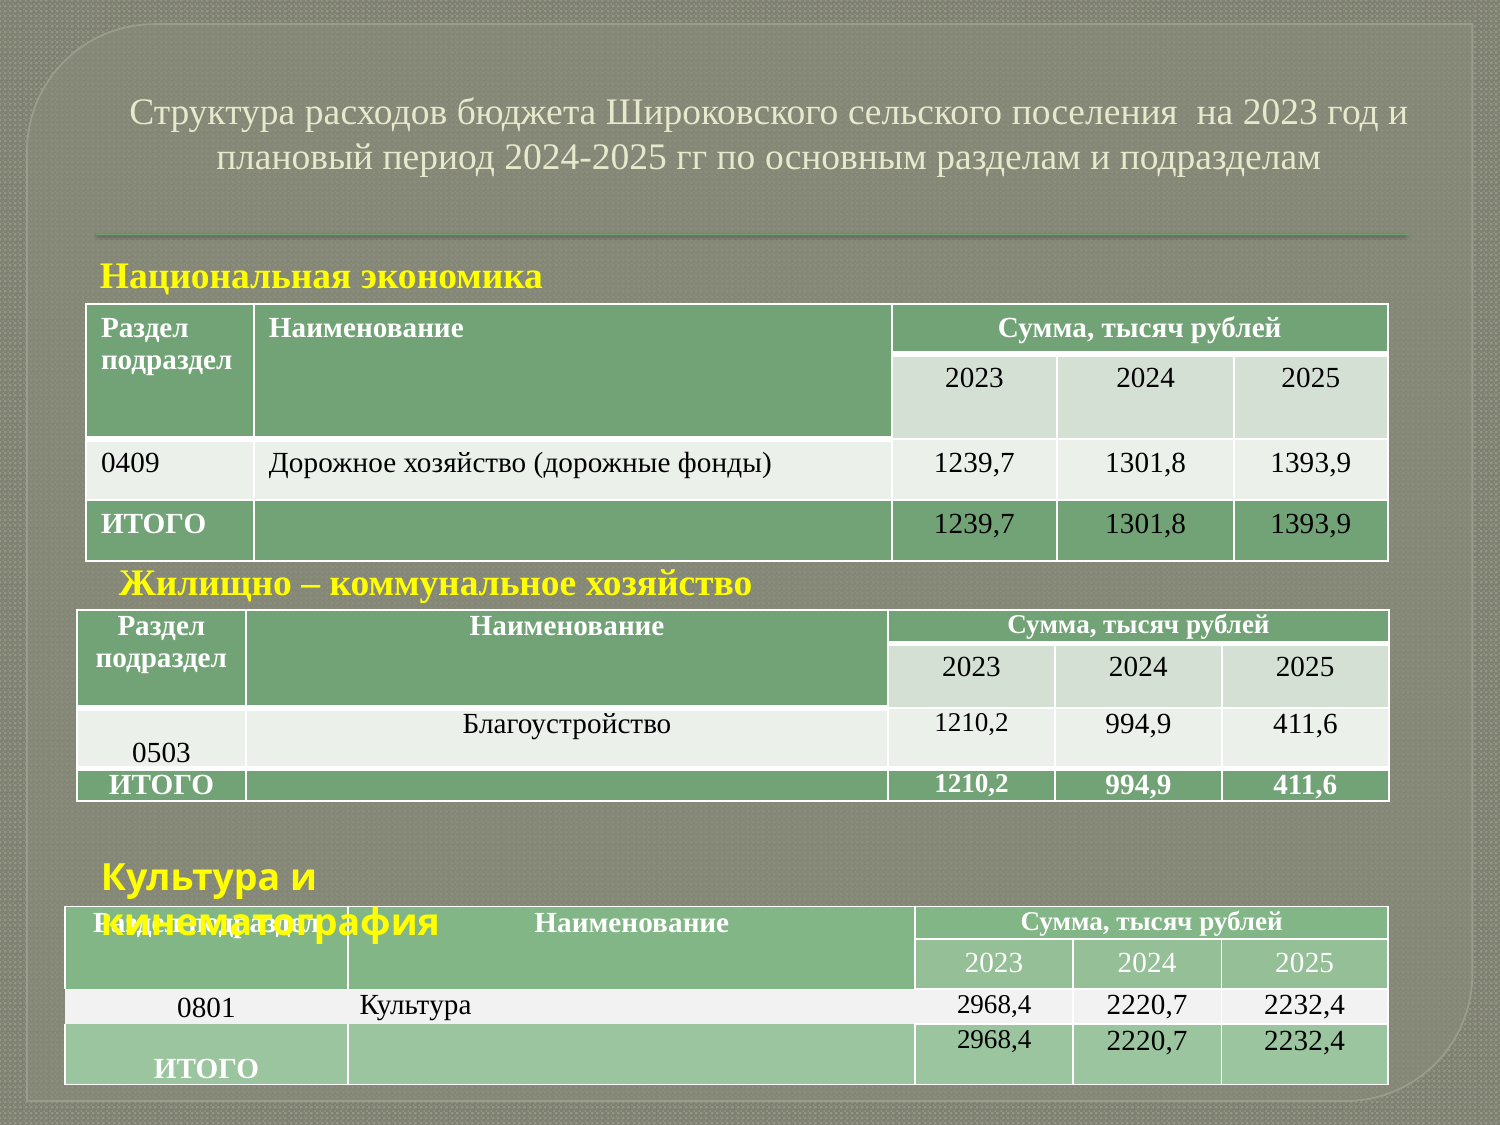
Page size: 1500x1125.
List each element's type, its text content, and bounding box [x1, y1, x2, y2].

table_cell 2023 [916, 940, 1072, 988]
table_cell 2025 [1223, 646, 1388, 707]
table_header Сумма, тысяч рублей [889, 611, 1388, 641]
table_header Раздел подраздел [87, 305, 253, 436]
table_cell 2025 [1235, 357, 1387, 438]
table_cell 2023 [889, 646, 1054, 707]
table_cell 2232,4 [1222, 1025, 1387, 1084]
table_cell 1393,9 [1235, 501, 1387, 560]
table_cell [255, 501, 891, 560]
table_cell ИТОГО [66, 1024, 347, 1084]
table_cell 994,9 [1056, 771, 1221, 800]
table_cell 411,6 [1223, 771, 1388, 800]
table_cell 2024 [1056, 646, 1221, 707]
table_cell 1393,9 [1235, 440, 1387, 499]
table_cell ИТОГО [78, 771, 245, 800]
table_cell 994,9 [1056, 709, 1221, 766]
table_cell 2023 [893, 357, 1056, 438]
table_cell Благоустройство [247, 711, 887, 766]
table_cell 2232,4 [1222, 990, 1387, 1023]
table_cell 2024 [1058, 357, 1233, 438]
table_header Сумма, тысяч рублей [916, 907, 1387, 938]
table_cell 2220,7 [1074, 990, 1221, 1023]
table_cell 0503 [78, 711, 245, 766]
table_cell Дорожное хозяйство (дорожные фонды) [255, 442, 891, 499]
table_header Раздел подраздел [78, 611, 245, 705]
table_cell 1210,2 [889, 771, 1054, 800]
table_cell 2024 [1074, 940, 1221, 988]
table_cell [247, 771, 887, 800]
table_header Сумма, тысяч рублей [893, 305, 1387, 351]
table_cell 411,6 [1223, 709, 1388, 766]
table_cell 0801 [65, 989, 348, 1024]
table_cell 1301,8 [1058, 440, 1233, 499]
table_cell 1239,7 [893, 440, 1056, 499]
table_cell 1301,8 [1058, 501, 1233, 560]
table_cell 0409 [87, 442, 253, 499]
table_cell 1210,2 [889, 709, 1054, 766]
table_header Наименование [255, 305, 891, 436]
table_header Раздел подраздел [66, 907, 347, 989]
table_cell ИТОГО [87, 501, 253, 560]
table_cell 2025 [1222, 940, 1387, 988]
table_cell [349, 1024, 914, 1084]
table_cell 2220,7 [1074, 1025, 1221, 1084]
table_cell 1239,7 [893, 501, 1056, 560]
table_cell Культура [348, 989, 915, 1024]
text_box Культура и кинематография [86, 845, 665, 951]
table_header Наименование [247, 611, 887, 705]
text_box Жилищно – коммунальное хозяйство [104, 562, 768, 611]
title Структура расходов бюджета Широковского сельского поселения на 2023 год и плановый период 2024-2025 гг по основным разделам и подразделам [93, 82, 1437, 185]
table_cell 2968,4 [915, 990, 1072, 1023]
table_header Наименование [349, 907, 914, 989]
table_cell 2968,4 [916, 1025, 1072, 1084]
text_box Национальная экономика [85, 243, 559, 304]
